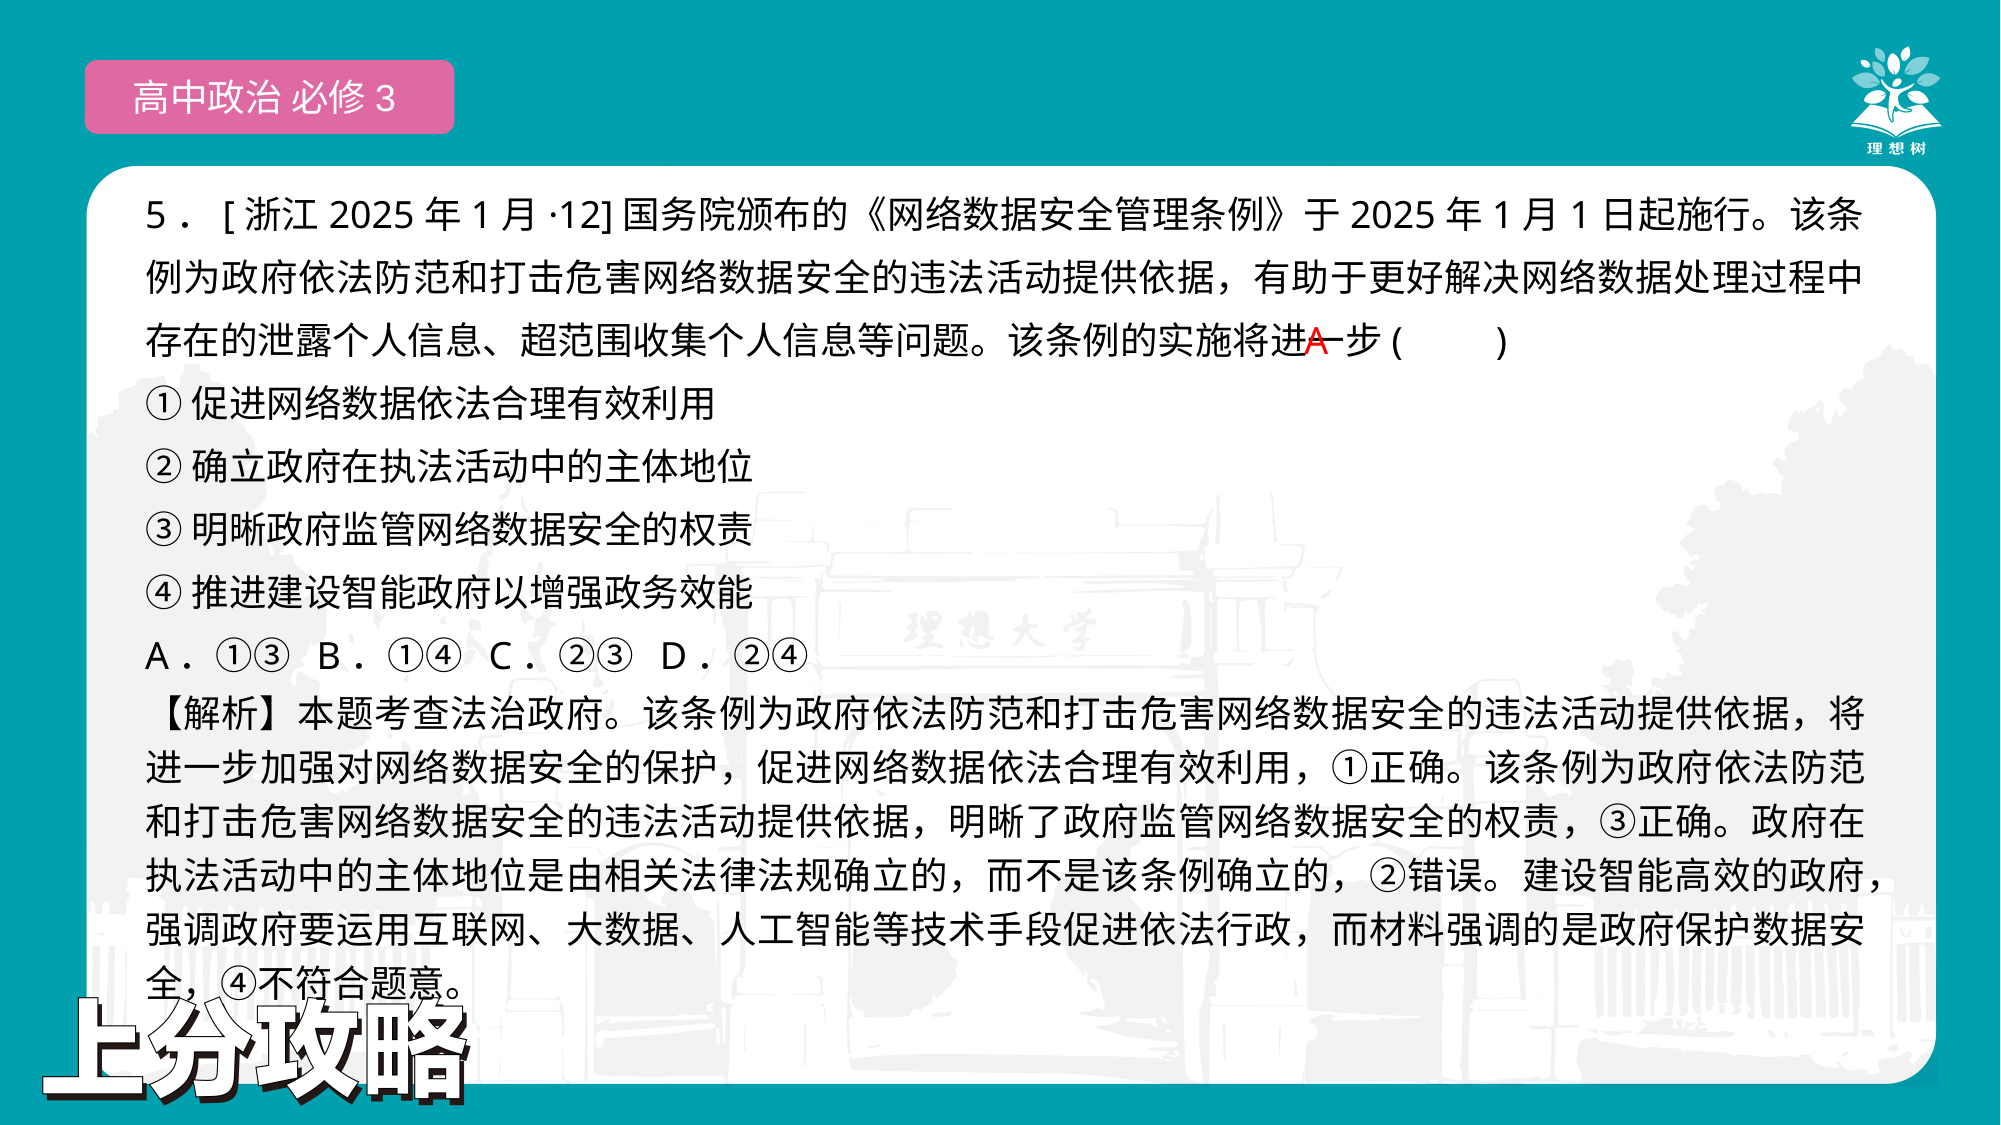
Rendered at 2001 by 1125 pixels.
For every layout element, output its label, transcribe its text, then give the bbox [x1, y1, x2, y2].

text_box 高中政治 必修3 [83, 58, 456, 135]
text_box 5．[浙江2025年1月·12]国务院颁布的《网络数据安全管理条例》于2025年1月1日起施行。该条例为政府依法防范和打击危害网络数据安全的违法活动提供依据，有助于更好解决网络数据处理过程中存在的泄露个人信息、超范围收集个人信息等问题。该条例的实施将进一步( ) ①促进网络数据依法合理有效利用 ②确立政府在执法活动中的主体地位 ③明晰政府监管网络数据安全的权责 ④推进建设智能政府以增强政务效能 A．①③ B．①④ C．②③ D．②④ [130, 166, 1880, 673]
text_box 【解析】本题考查法治政府。该条例为政府依法防范和打击危害网络数据安全的违法活动提供依据，将进一步加强对网络数据安全的保护，促进网络数据依法合理有效利用，①正确。该条例为政府依法防范和打击危害网络数据安全的违法活动提供依据，明晰了政府监管网络数据安全的权责，③正确。政府在执法活动中的主体地位是由相关法律法规确立的，而不是该条例确立的，②错误。建设智能高效的政府，强调政府要运用互联网、大数据、人工智能等技术手段促进依法行政，而材料强调的是政府保护数据安全，④不符合题意。 [130, 673, 1881, 1013]
picture [0, 0, 2001, 1125]
text_box A [1279, 286, 1397, 369]
